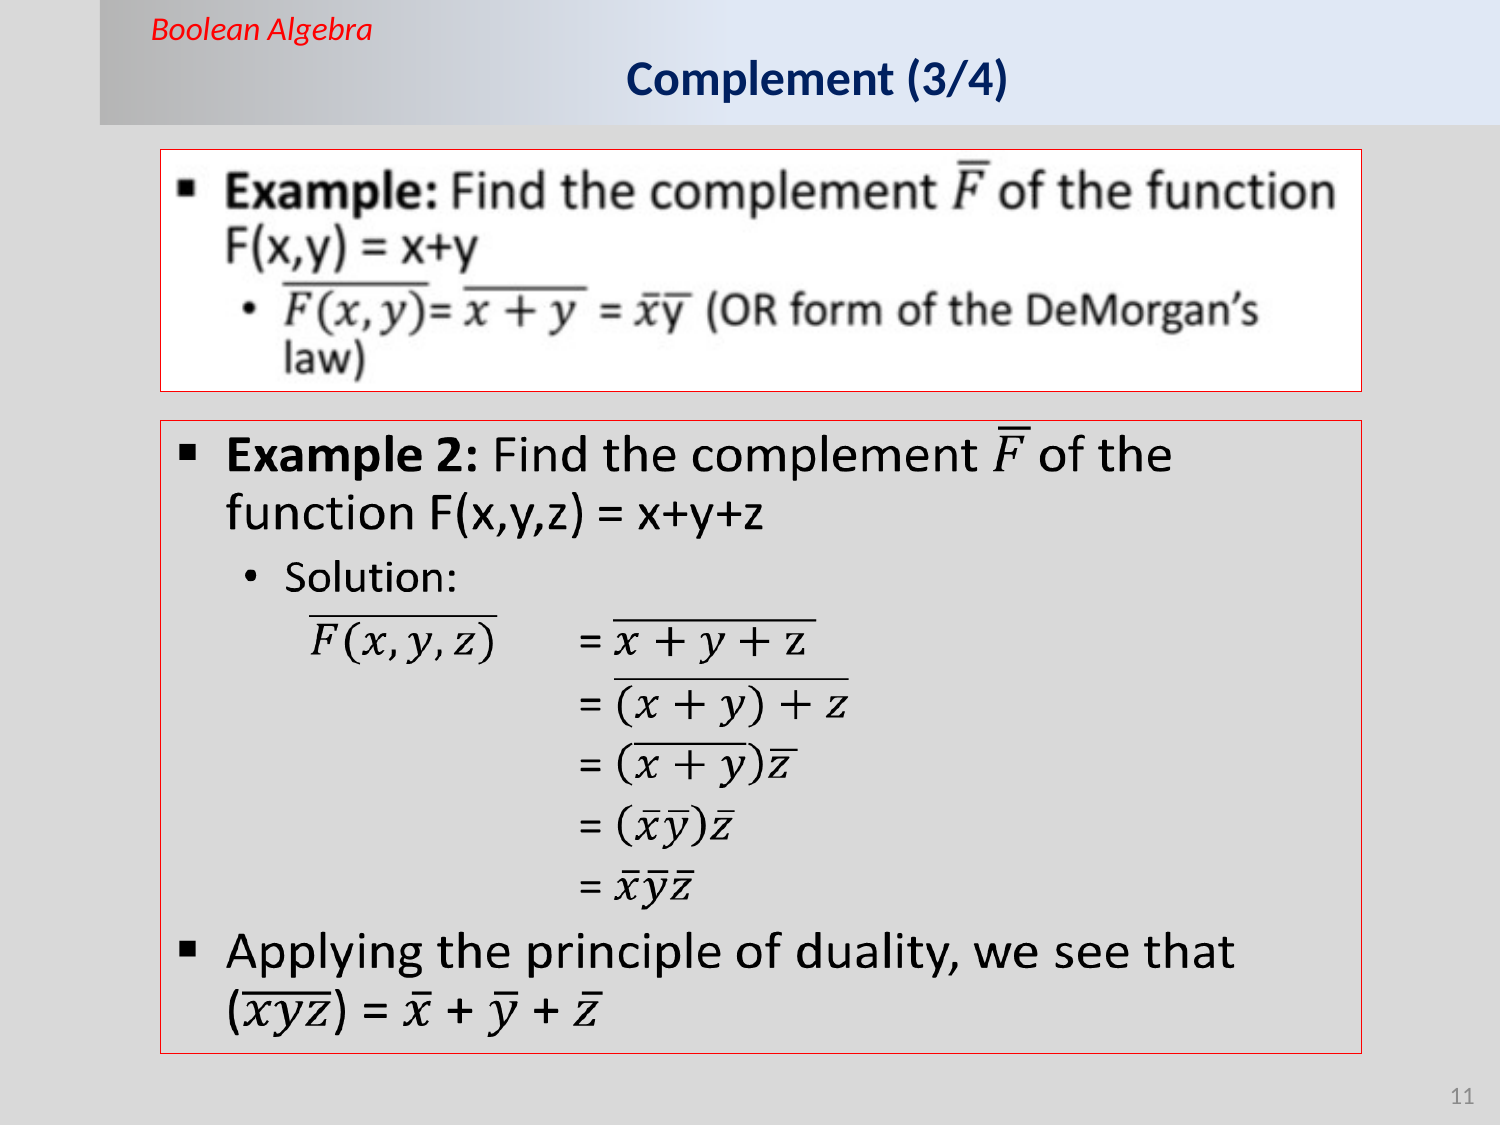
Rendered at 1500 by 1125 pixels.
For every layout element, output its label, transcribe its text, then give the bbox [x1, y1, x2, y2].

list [159, 149, 1362, 392]
picture [159, 420, 1362, 1054]
title Complement (3/4) [135, 37, 1500, 113]
list Boolean Algebra [135, 0, 625, 50]
